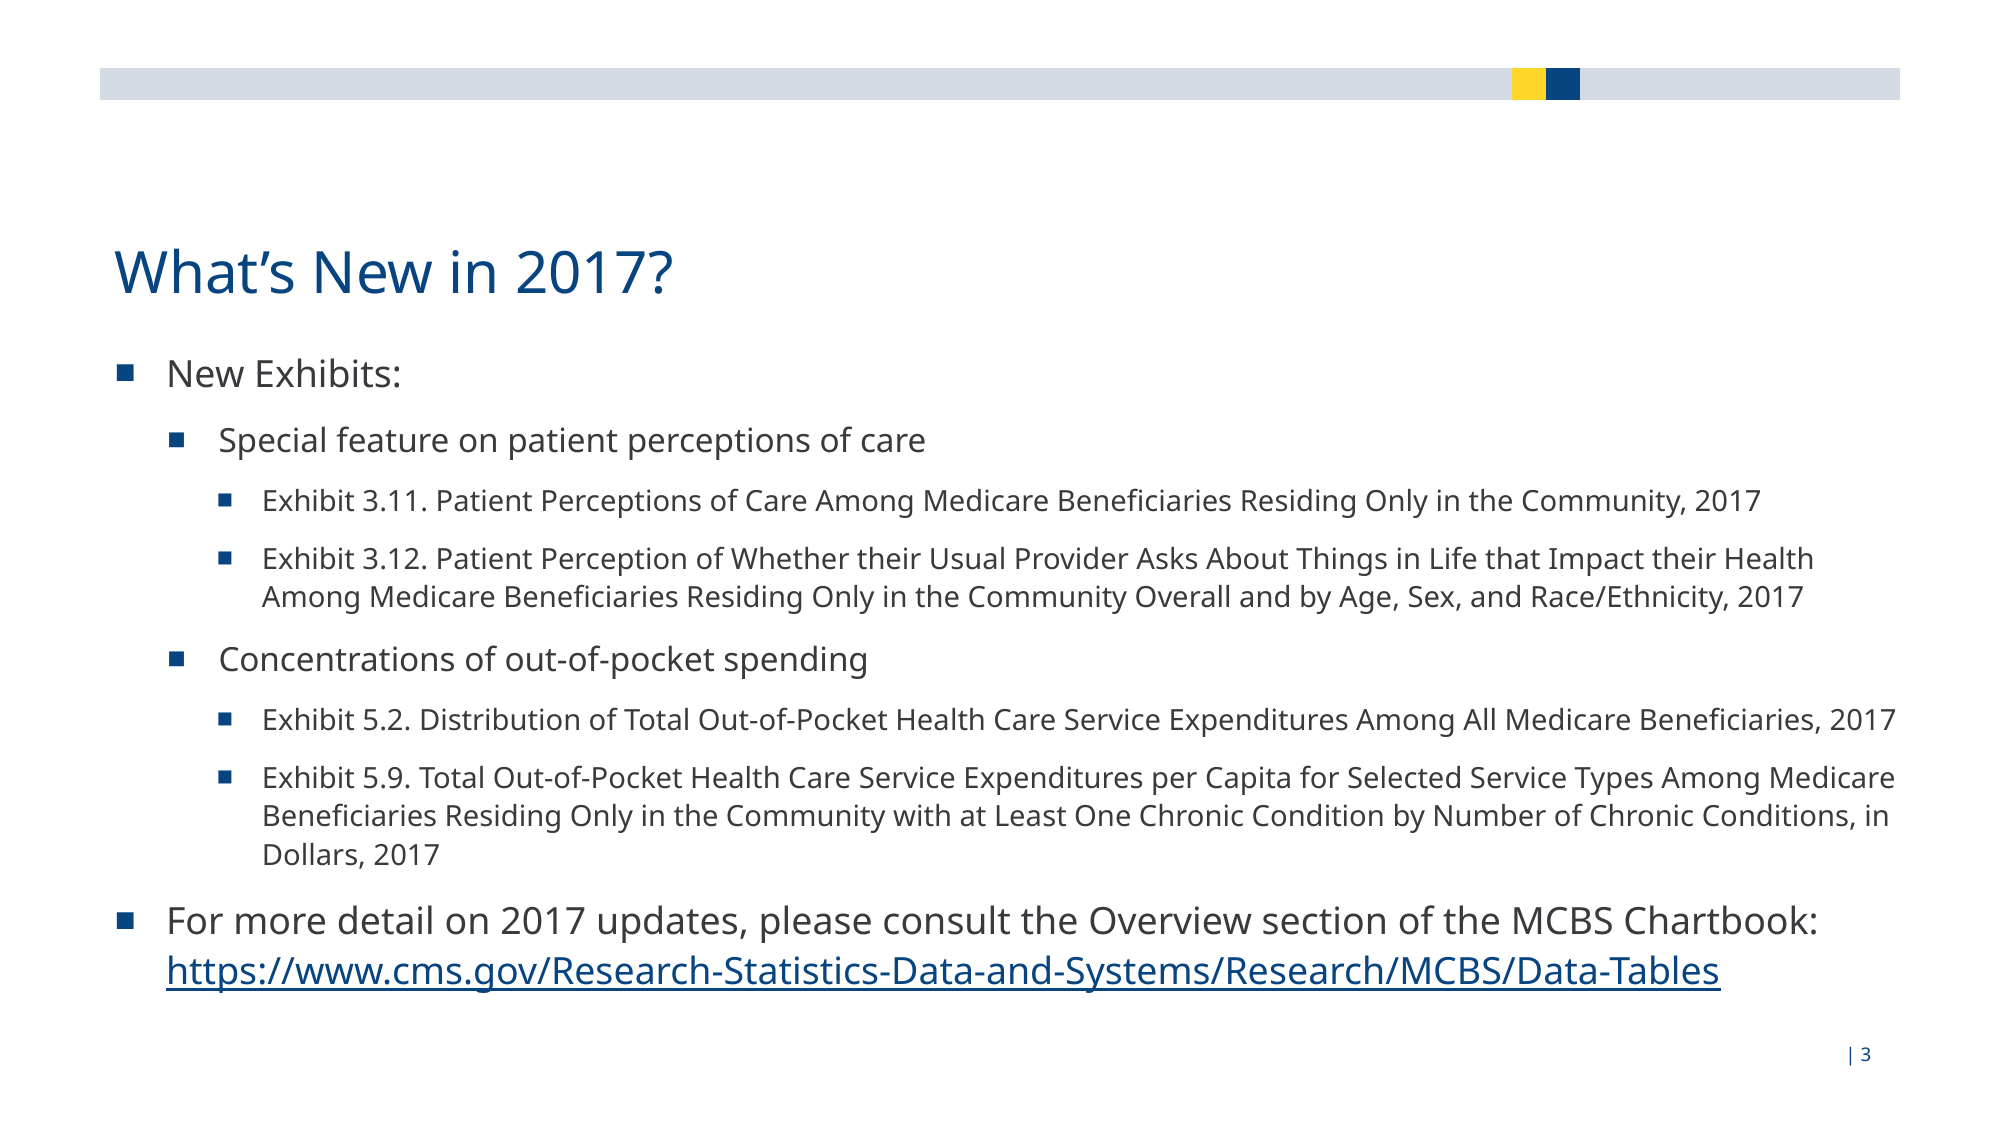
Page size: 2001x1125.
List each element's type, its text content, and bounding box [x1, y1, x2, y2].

list New Exhibits: Special feature on patient perceptions of care Exhibit 3.11. Patient Perceptions of Care Among Medicare Beneficiaries Residing Only in the Community, 2017 Exhibit 3.12. Patient Perception of Whether their Usual Provider Asks About Things in Life that Impact their Health Among Medicare Beneficiaries Residing Only in the Community Overall and by Age, Sex, and Race/Ethnicity, 2017 Concentrations of out-of-pocket spending Exhibit 5.2. Distribution of Total Out-of-Pocket Health Care Service Expenditures Among All Medicare Beneficiaries, 2017 Exhibit 5.9. Total Out-of-Pocket Health Care Service Expenditures per Capita for Selected Service Types Among Medicare Beneficiaries Residing Only in the Community with at Least One Chronic Condition by Number of Chronic Conditions, in Dollars, 2017 For more detail on 2017 updates, please consult the Overview section of the MCBS Chartbook: https://www.cms.gov/Research-Statistics-Data-and-Systems/Research/MCBS/Data-Tables [99, 337, 1900, 1013]
title What’s New in 2017? [99, 125, 1900, 320]
